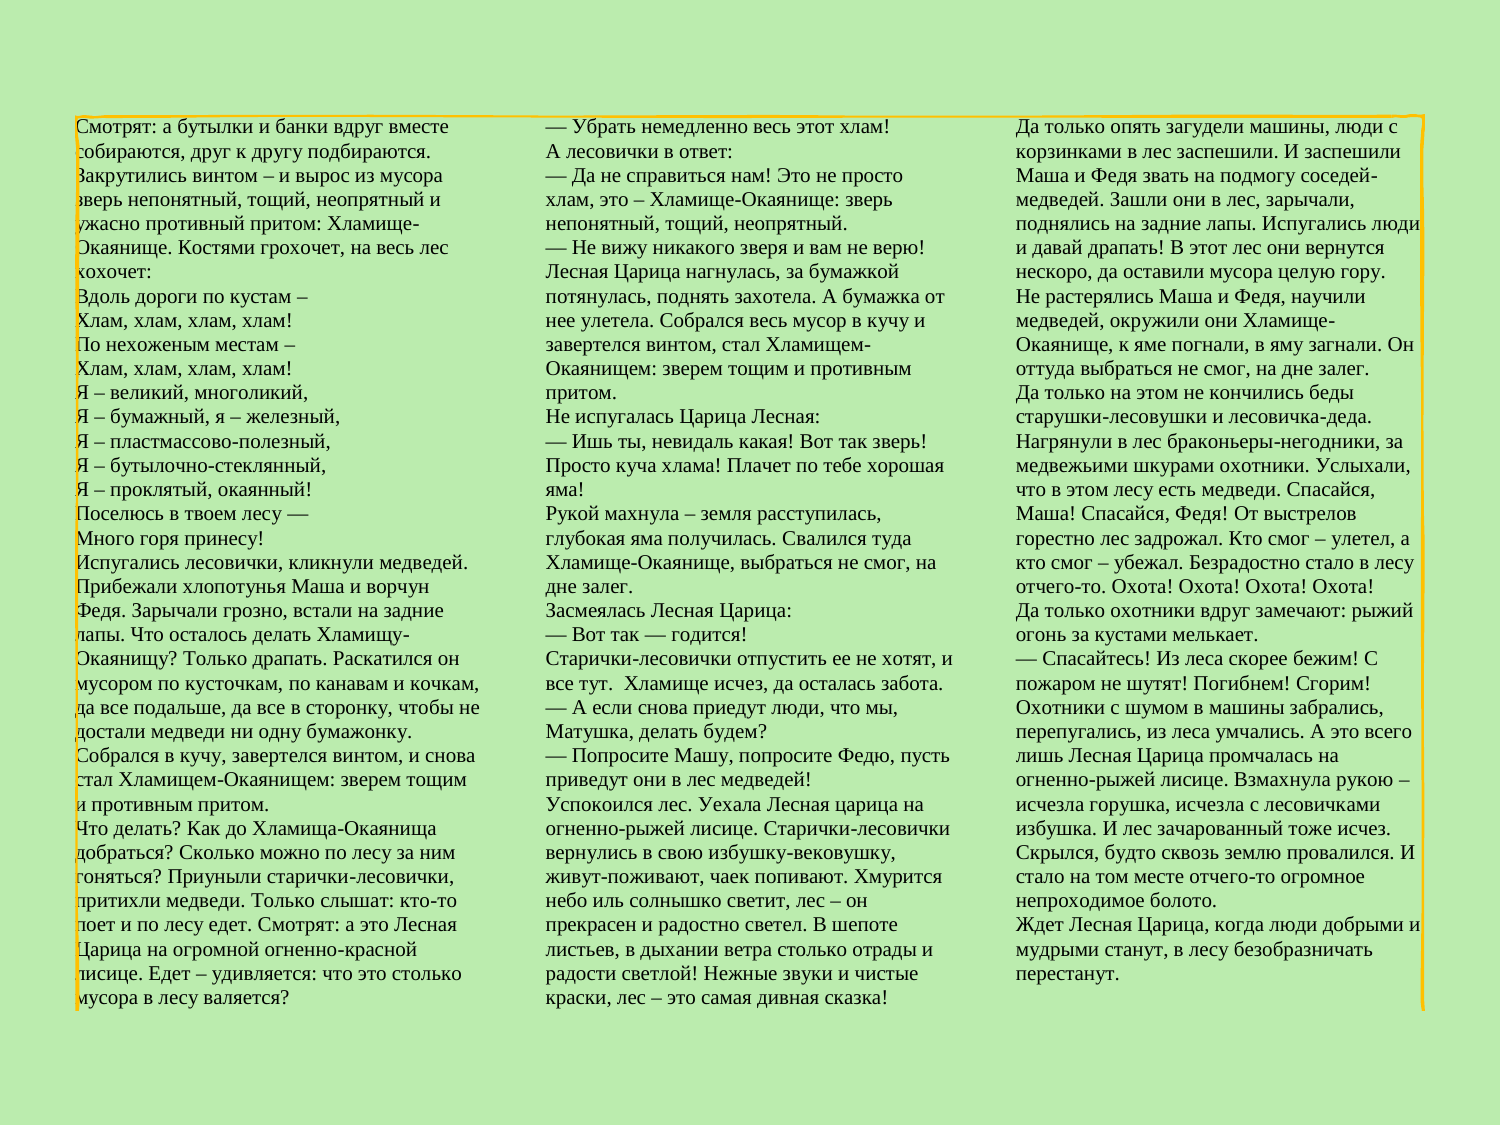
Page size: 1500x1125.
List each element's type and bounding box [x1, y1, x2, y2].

list [74, 114, 1426, 1011]
